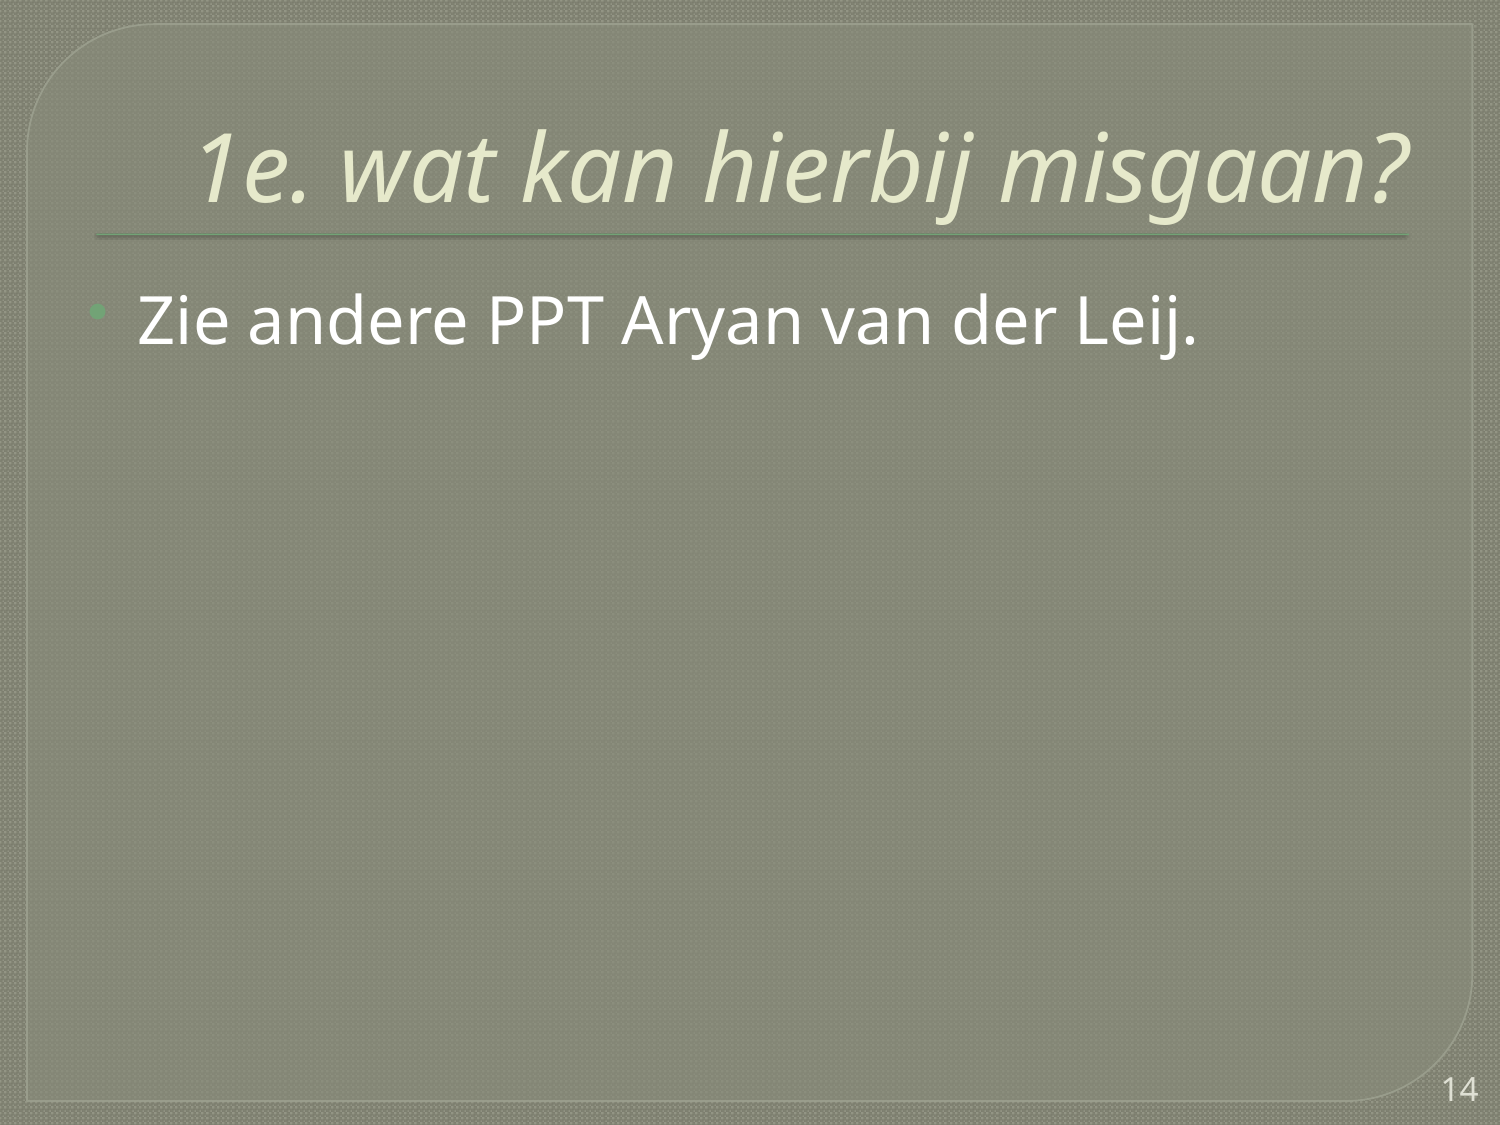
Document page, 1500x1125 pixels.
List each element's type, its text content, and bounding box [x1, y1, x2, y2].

list Zie andere PPT Aryan van der Leij. [75, 270, 1425, 1013]
title 1e. wat kan hierbij misgaan? [75, 41, 1425, 230]
slide_number 14 [1417, 1068, 1494, 1114]
